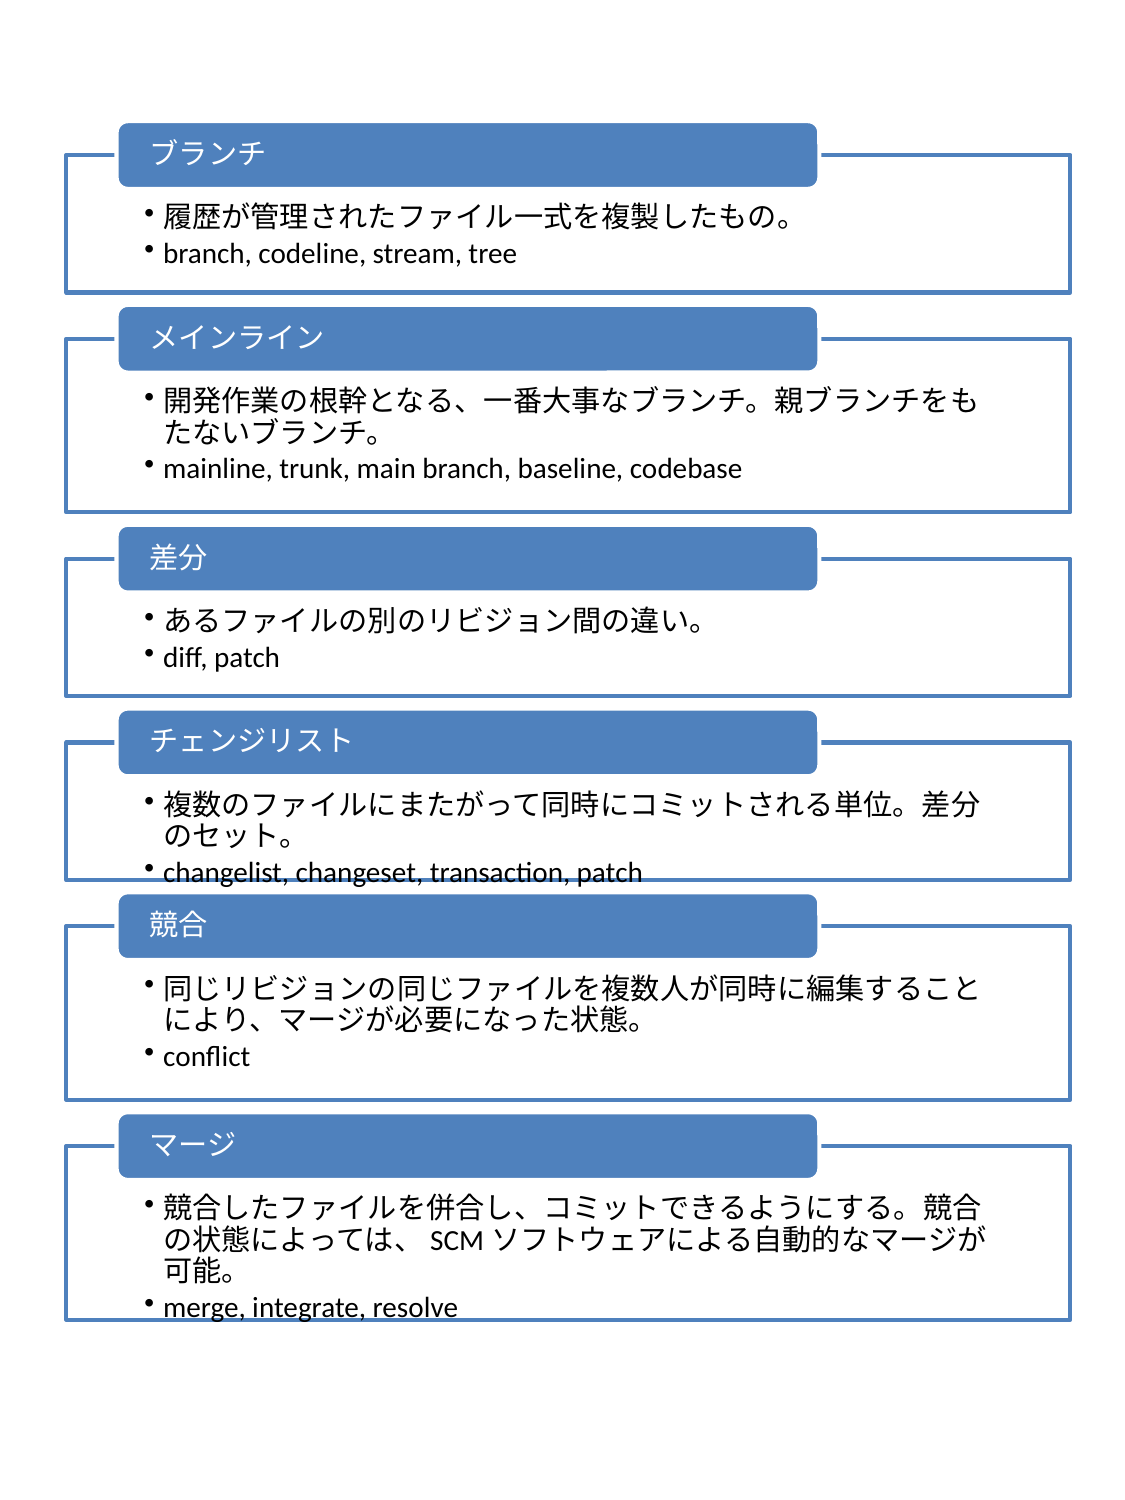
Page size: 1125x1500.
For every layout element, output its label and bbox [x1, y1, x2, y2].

text_box [66, 64, 1071, 1377]
